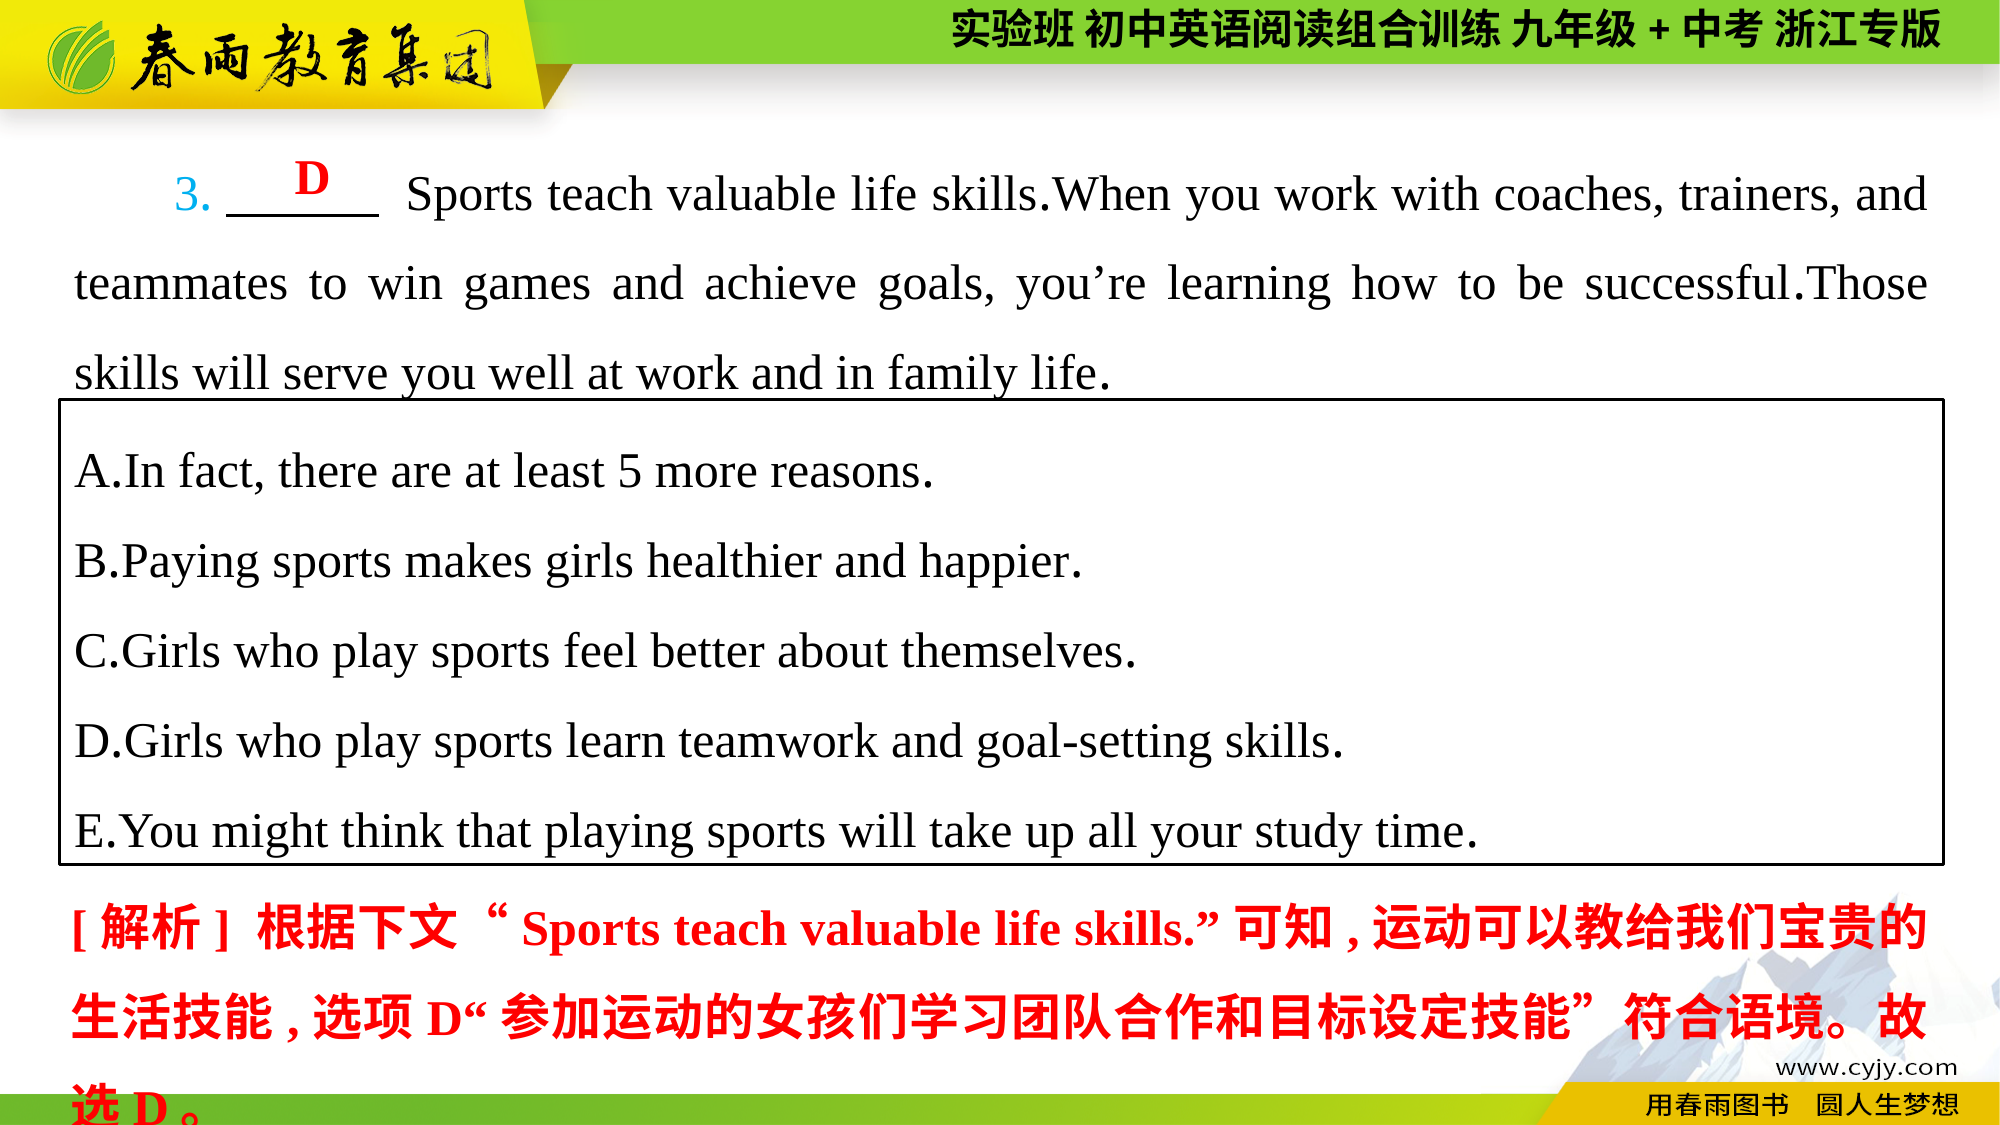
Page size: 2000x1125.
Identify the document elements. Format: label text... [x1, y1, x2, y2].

list 3. Sports teach valuable life skills.When you work with coaches, trainers, and teammates to win games and achieve goals, you’re learning how to be successful.Those skills will serve you well at work and in family life. [59, 122, 1944, 399]
text_box [解析] 根据下文“Sports teach valuable life skills.”可知,运动可以教给我们宝贵的生活技能,选项D“参加运动的女孩们学习团队合作和目标设定技能”符合语境。故选D。 [56, 857, 1944, 1125]
text_box A.In fact, there are at least 5 more reasons. B.Paying sports makes girls healthier and happier. C.Girls who play sports feel better about themselves. D.Girls who play sports learn teamwork and goal-setting skills. E.You might think that playing sports will take up all your study time. [59, 399, 1944, 857]
picture [0, 0, 2000, 1125]
text_box D [279, 137, 346, 212]
